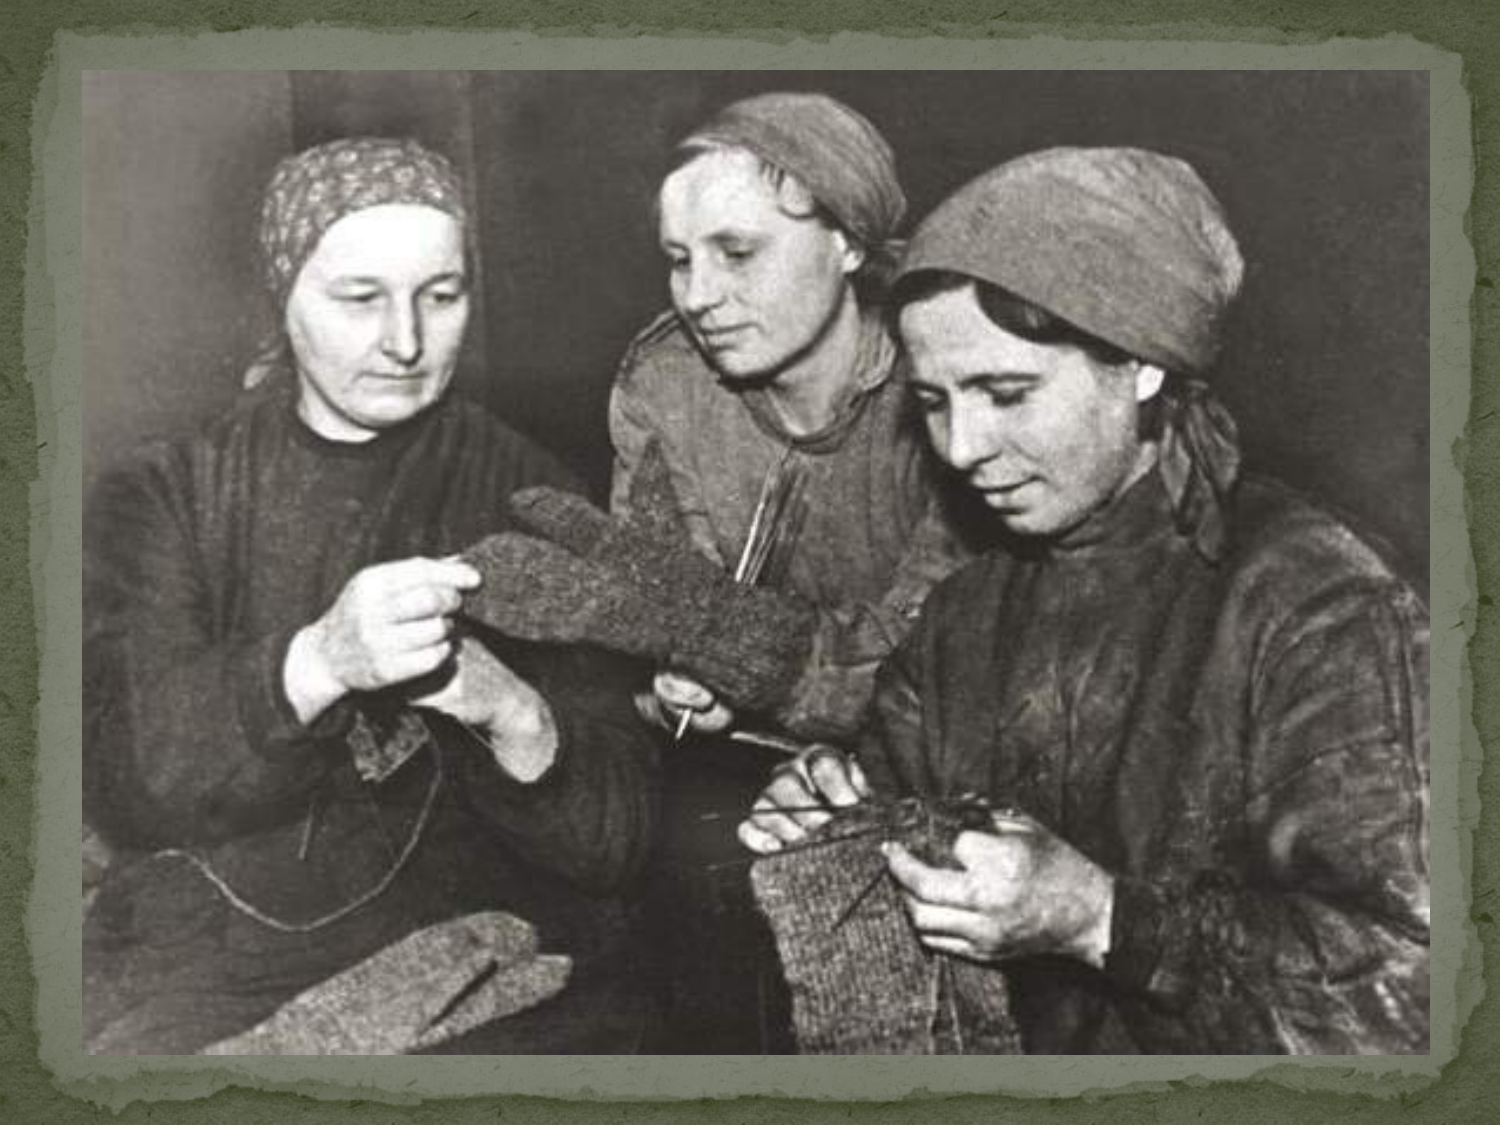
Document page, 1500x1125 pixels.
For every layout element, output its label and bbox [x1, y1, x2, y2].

list [85, 74, 1427, 1052]
